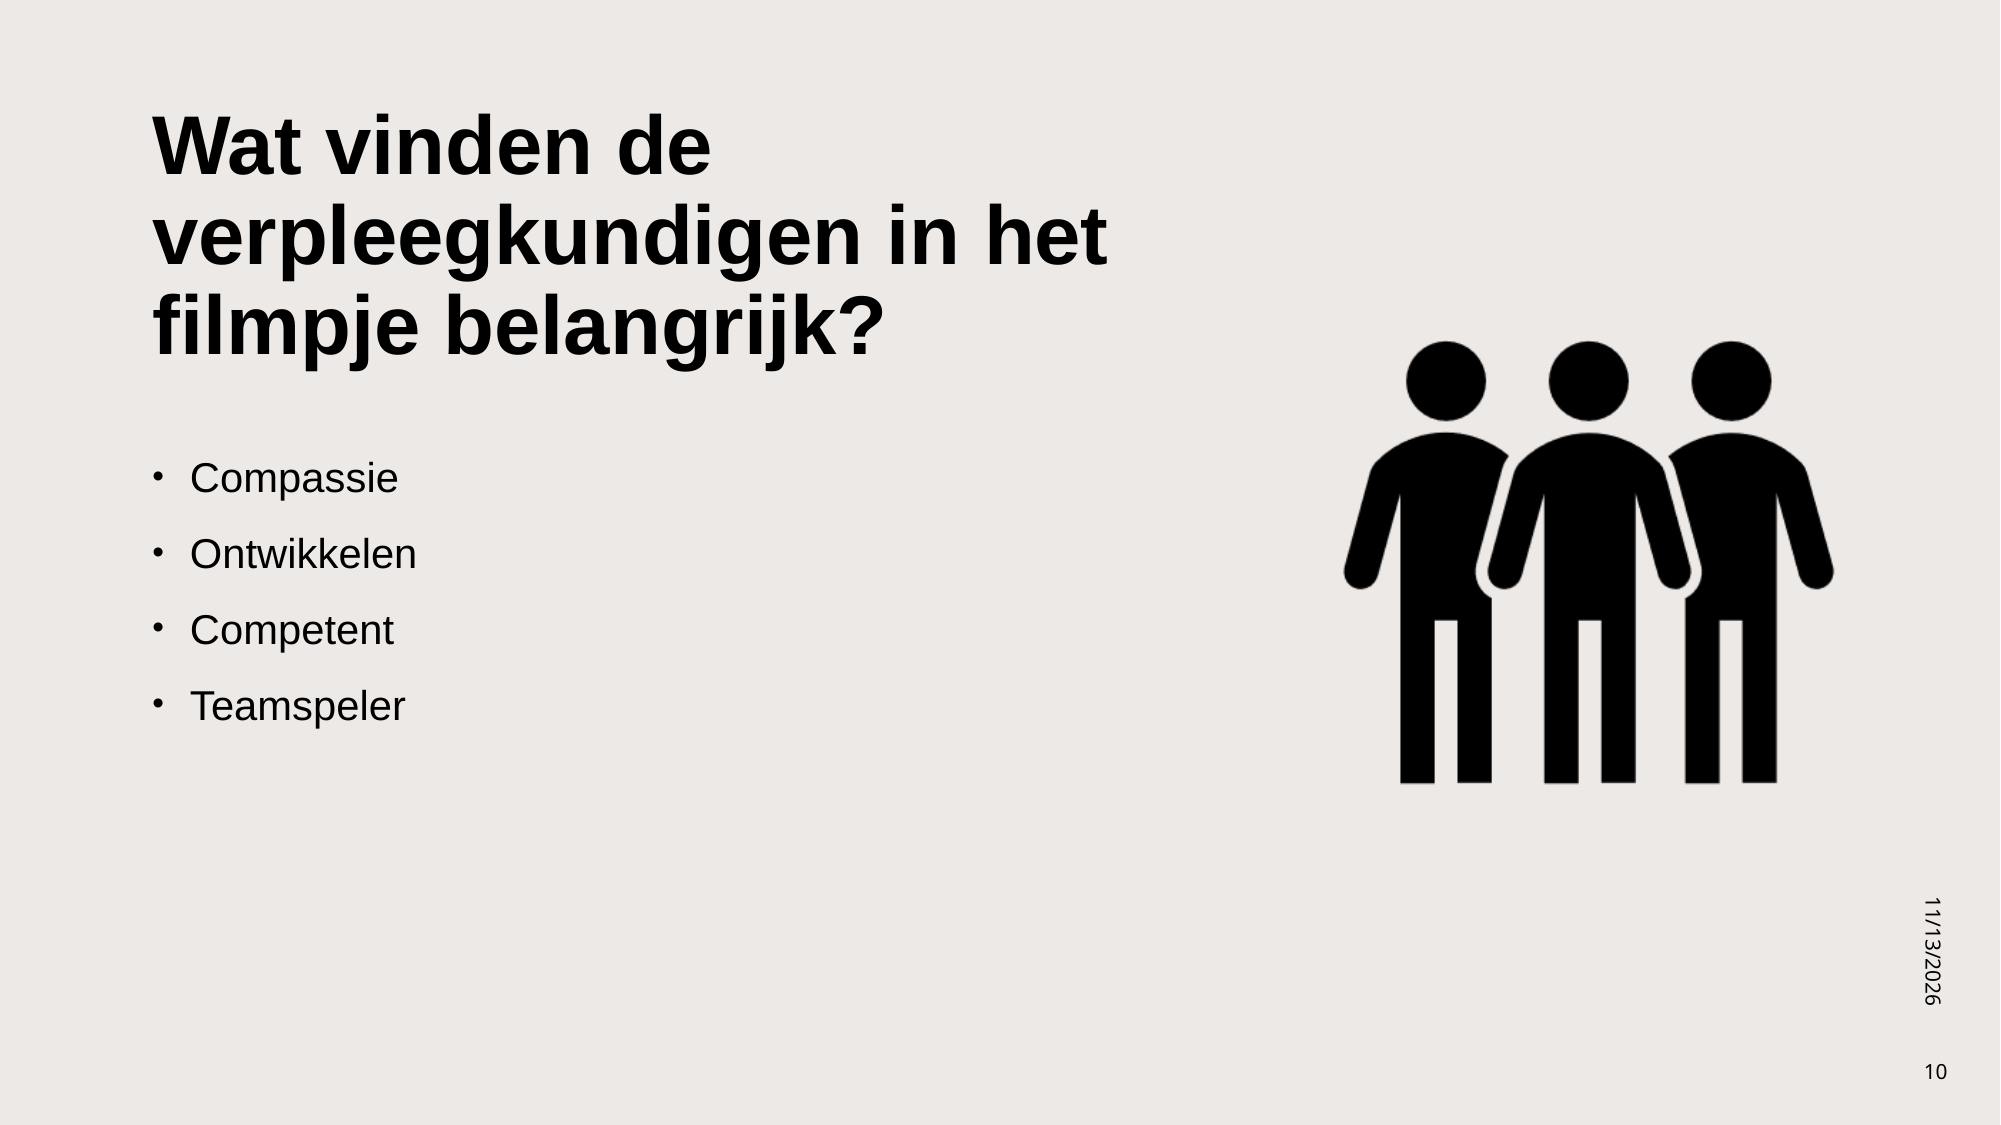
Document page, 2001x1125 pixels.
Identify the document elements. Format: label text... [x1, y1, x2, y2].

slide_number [1902, 576, 1963, 1021]
list Compassie Ontwikkelen Competent Teamspeler [137, 438, 967, 1014]
title Wat vinden de verpleegkundigen in het filmpje belangrijk? [137, 111, 1276, 380]
slide_number 10 [1888, 1042, 1983, 1103]
picture [1315, 289, 1863, 836]
